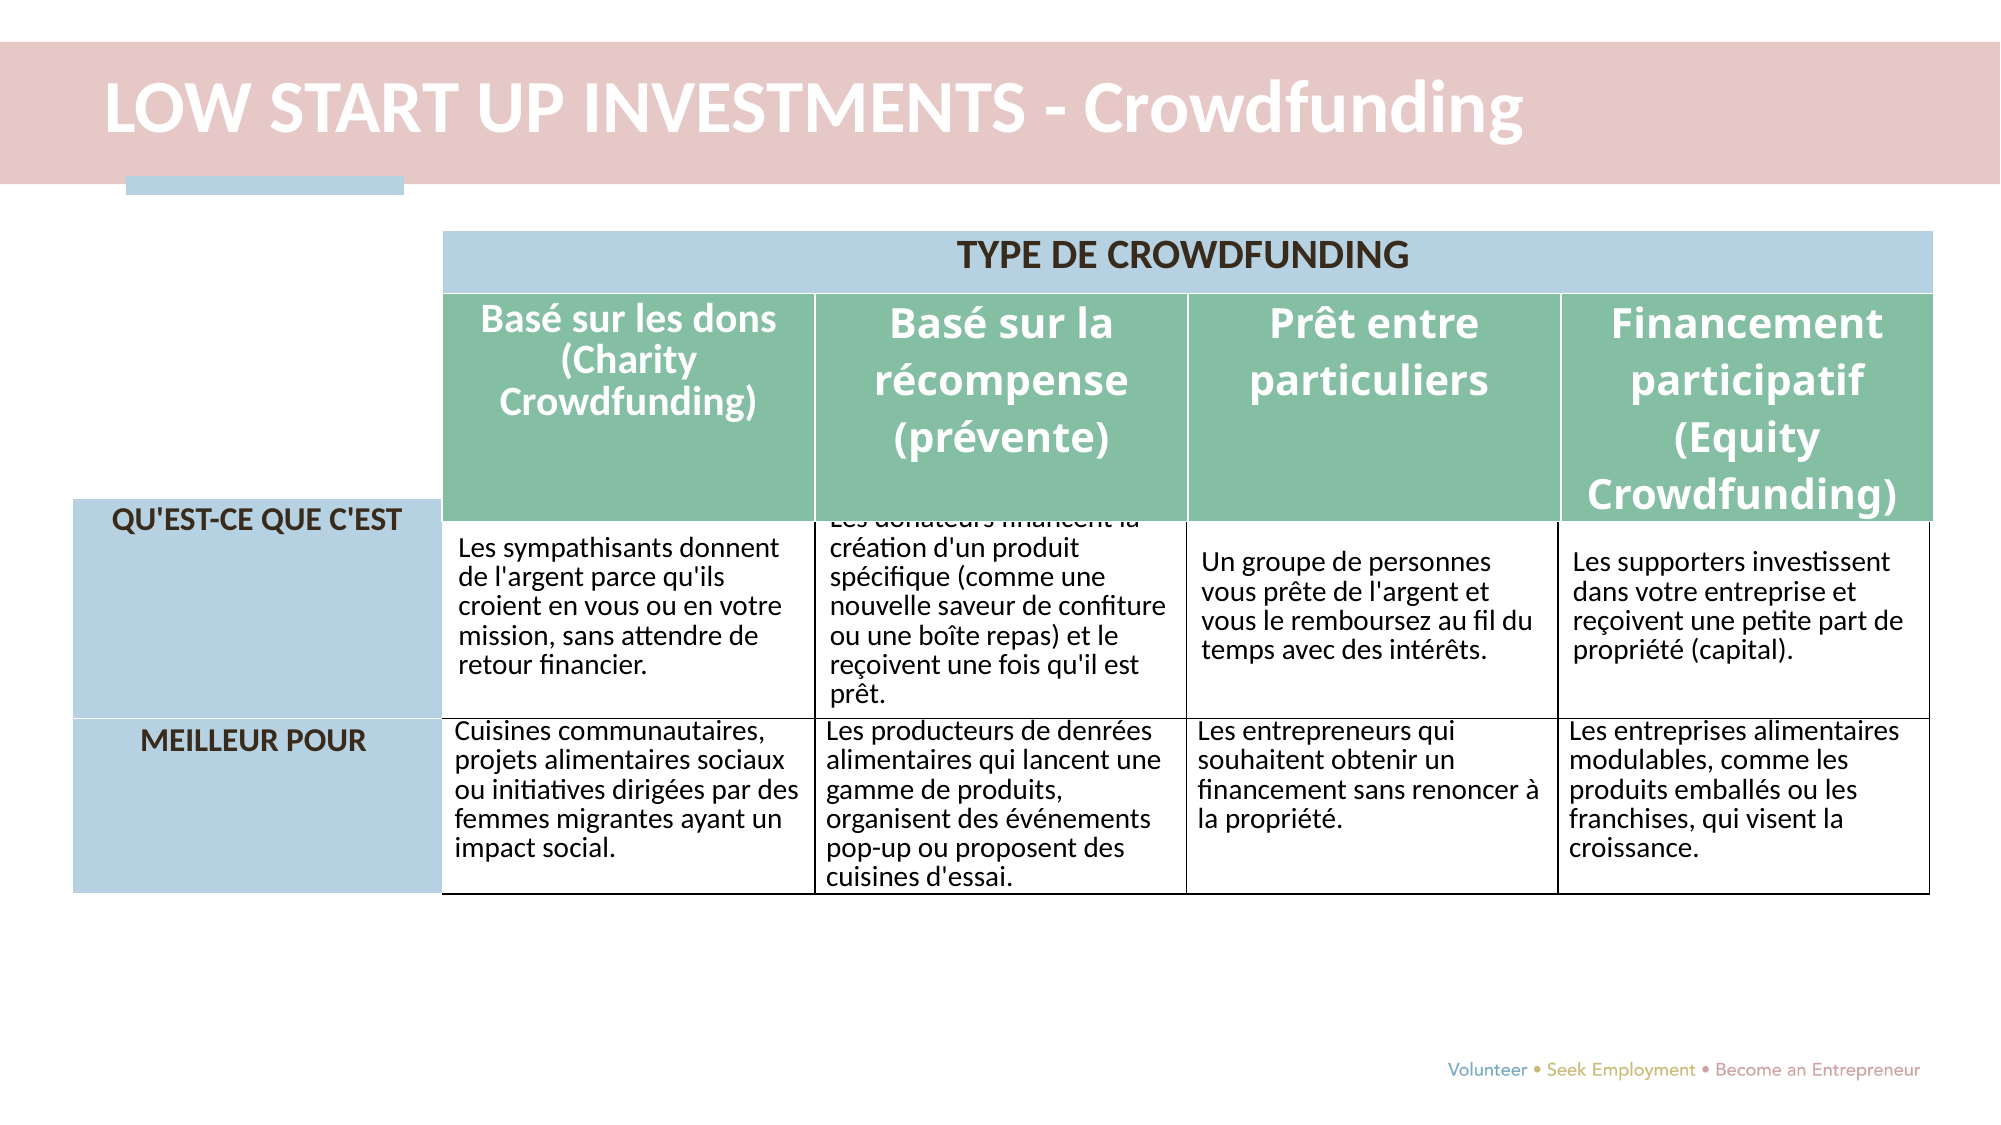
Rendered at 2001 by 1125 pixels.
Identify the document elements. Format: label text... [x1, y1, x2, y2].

table_header Les sympathisants donnent de l'argent parce qu'ils croient en vous ou en votre mission, sans attendre de retour financier. [444, 522, 814, 718]
table_cell Basé sur les dons (Charity Crowdfunding) [443, 294, 814, 521]
table_cell Les producteurs de denrées alimentaires qui lancent une gamme de produits, organisent des événements pop-up ou proposent des cuisines d'essai. [816, 719, 1186, 893]
table_cell Les entreprises alimentaires modulables, comme les produits emballés ou les franchises, qui visent la croissance. [1559, 719, 1929, 893]
table_header Les donateurs financent la création d'un produit spécifique (comme une nouvelle saveur de confiture ou une boîte repas) et le reçoivent une fois qu'il est prêt. [816, 522, 1186, 718]
table_cell MEILLEUR POUR [73, 719, 442, 893]
picture [1418, 1046, 1971, 1103]
list LOW START UP INVESTMENTS - Crowdfunding [89, 99, 1879, 219]
table_cell Cuisines communautaires, projets alimentaires sociaux ou initiatives dirigées par des femmes migrantes ayant un impact social. [444, 719, 814, 893]
table_cell Prêt entre particuliers [1189, 294, 1560, 521]
table_header TYPE DE CROWDFUNDING [443, 231, 1933, 293]
table_cell Les entrepreneurs qui souhaitent obtenir un financement sans renoncer à la propriété. [1187, 719, 1557, 893]
table_header Les supporters investissent dans votre entreprise et reçoivent une petite part de propriété (capital). [1559, 522, 1929, 718]
table_cell Basé sur la récompense (prévente) [816, 294, 1187, 521]
table_header Un groupe de personnes vous prête de l'argent et vous le remboursez au fil du temps avec des intérêts. [1187, 522, 1557, 718]
table_cell Financement participatif (Equity Crowdfunding) [1562, 294, 1933, 521]
table_header QU'EST-CE QUE C'EST [73, 499, 442, 718]
